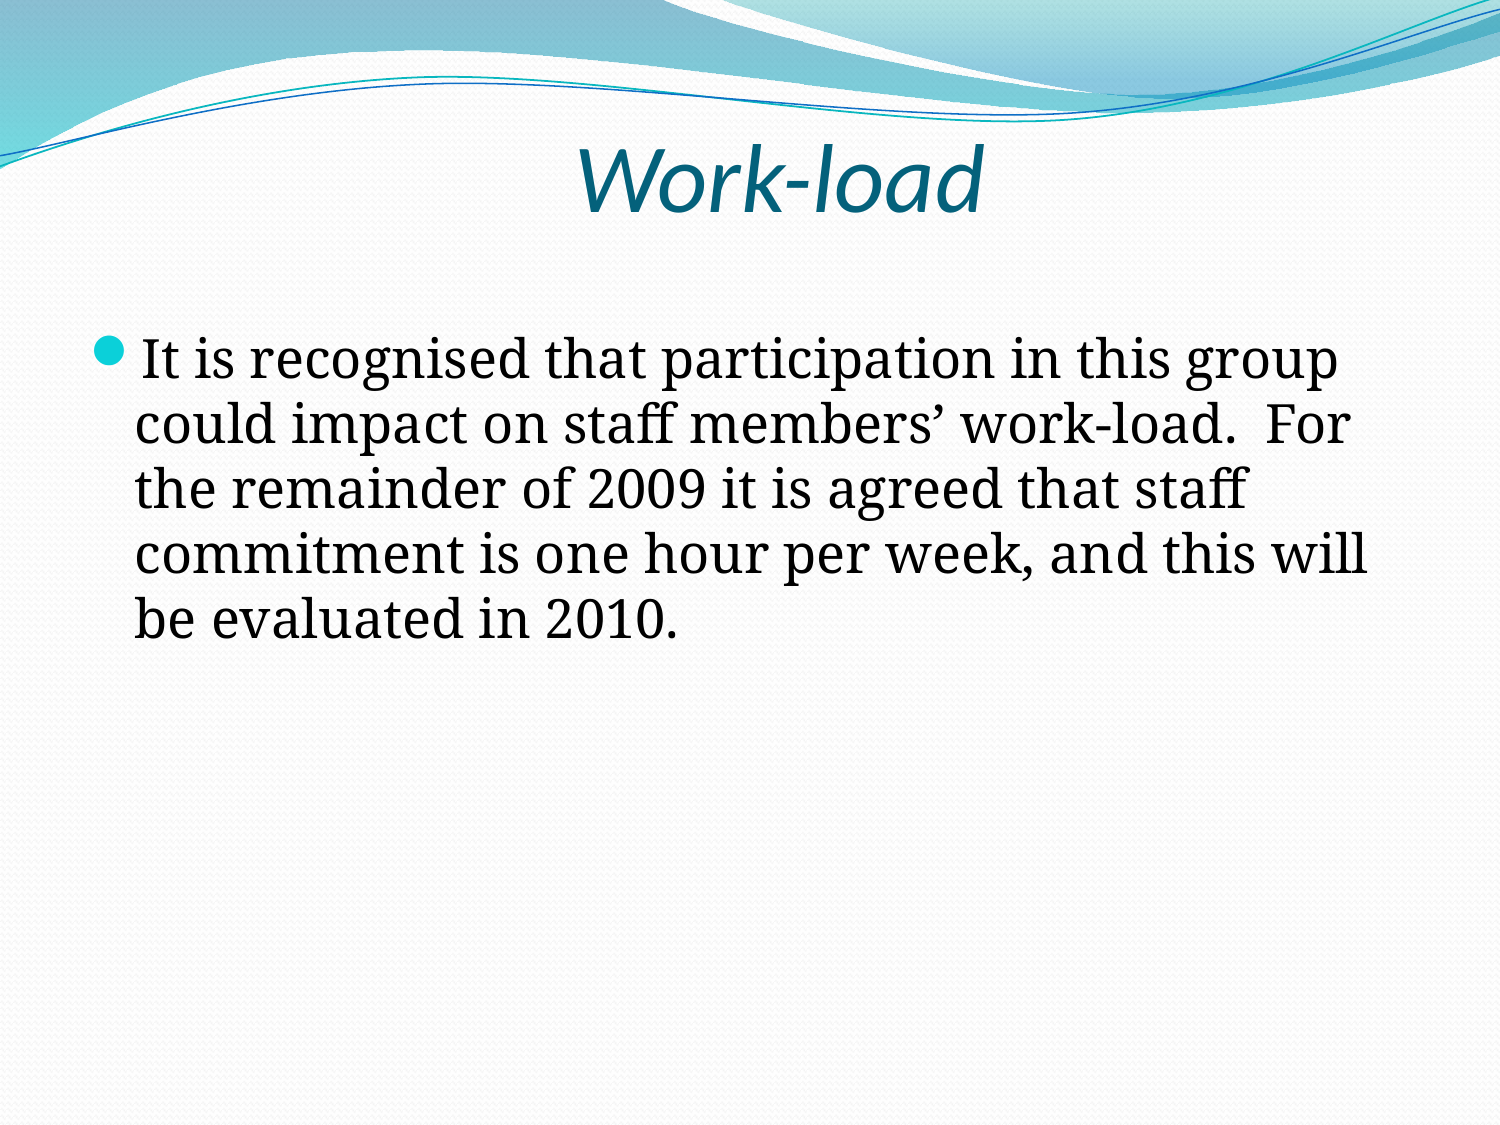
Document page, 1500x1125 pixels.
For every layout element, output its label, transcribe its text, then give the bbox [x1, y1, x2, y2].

title Work-load [574, 105, 1086, 317]
list It is recognised that participation in this group could impact on staff members’ work-load. For the remainder of 2009 it is agreed that staff commitment is one hour per week, and this will be evaluated in 2010. [75, 317, 1425, 1038]
